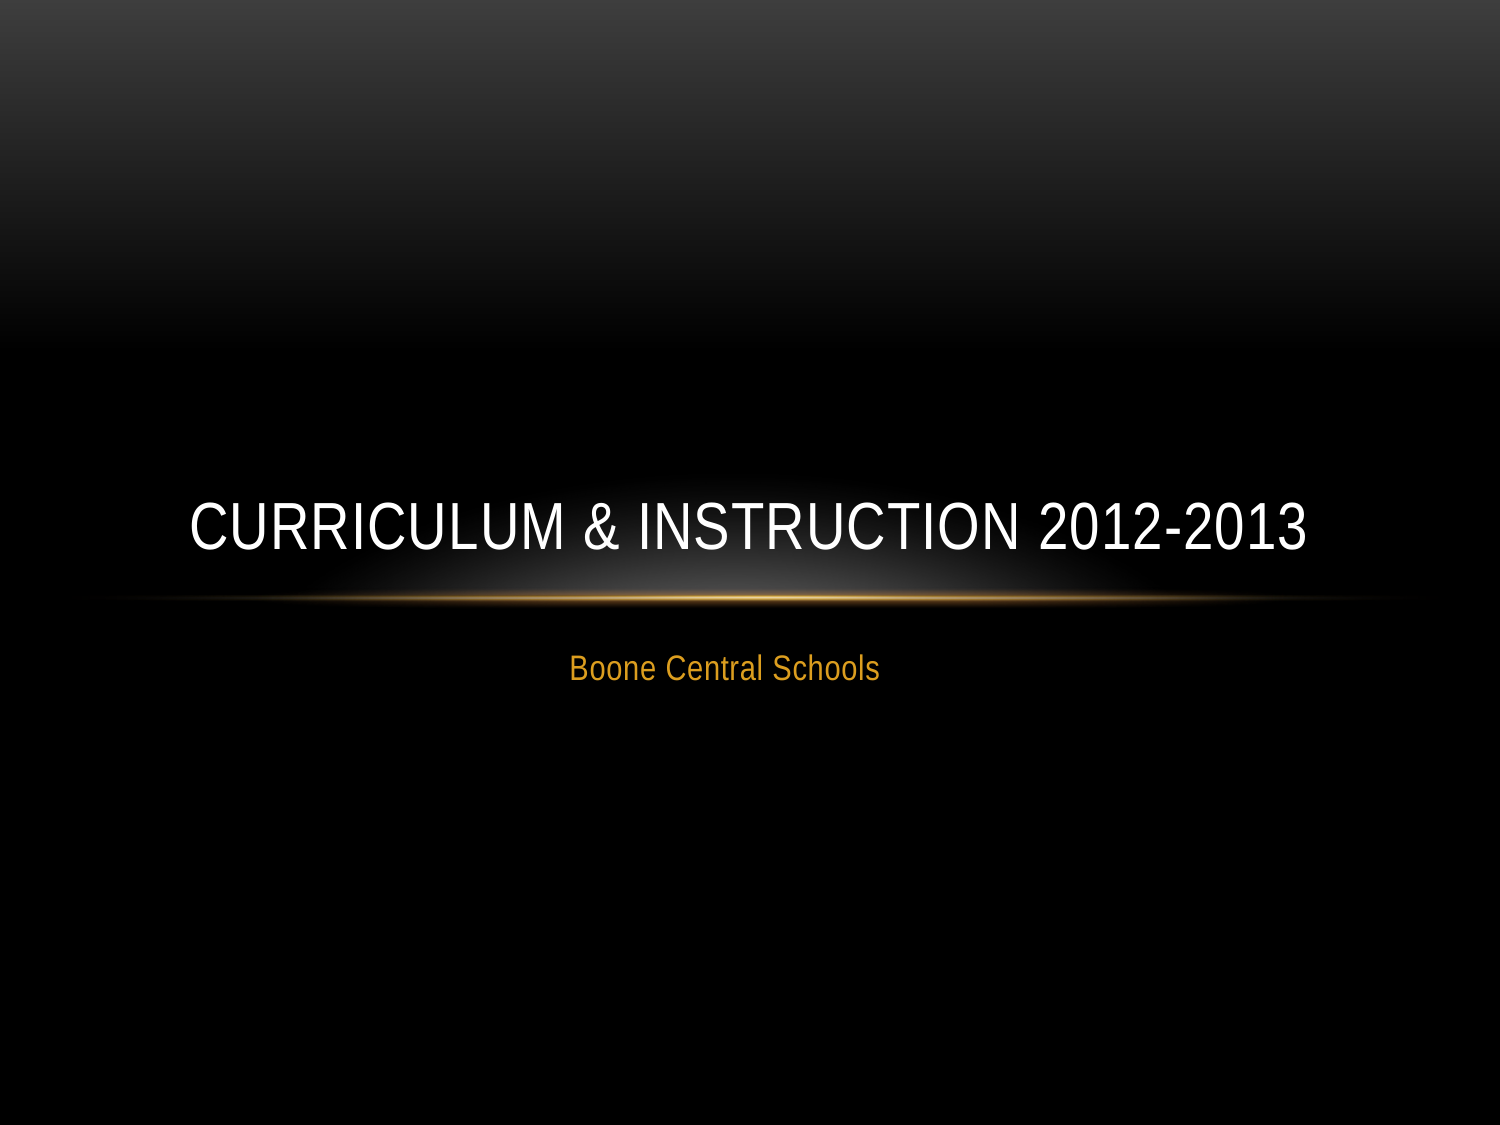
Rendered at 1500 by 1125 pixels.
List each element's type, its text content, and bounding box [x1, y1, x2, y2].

picture [0, 0, 1500, 750]
subtitle Boone Central Schools [200, 637, 1250, 925]
title Curriculum & Instruction 2012-2013 [112, 329, 1388, 571]
